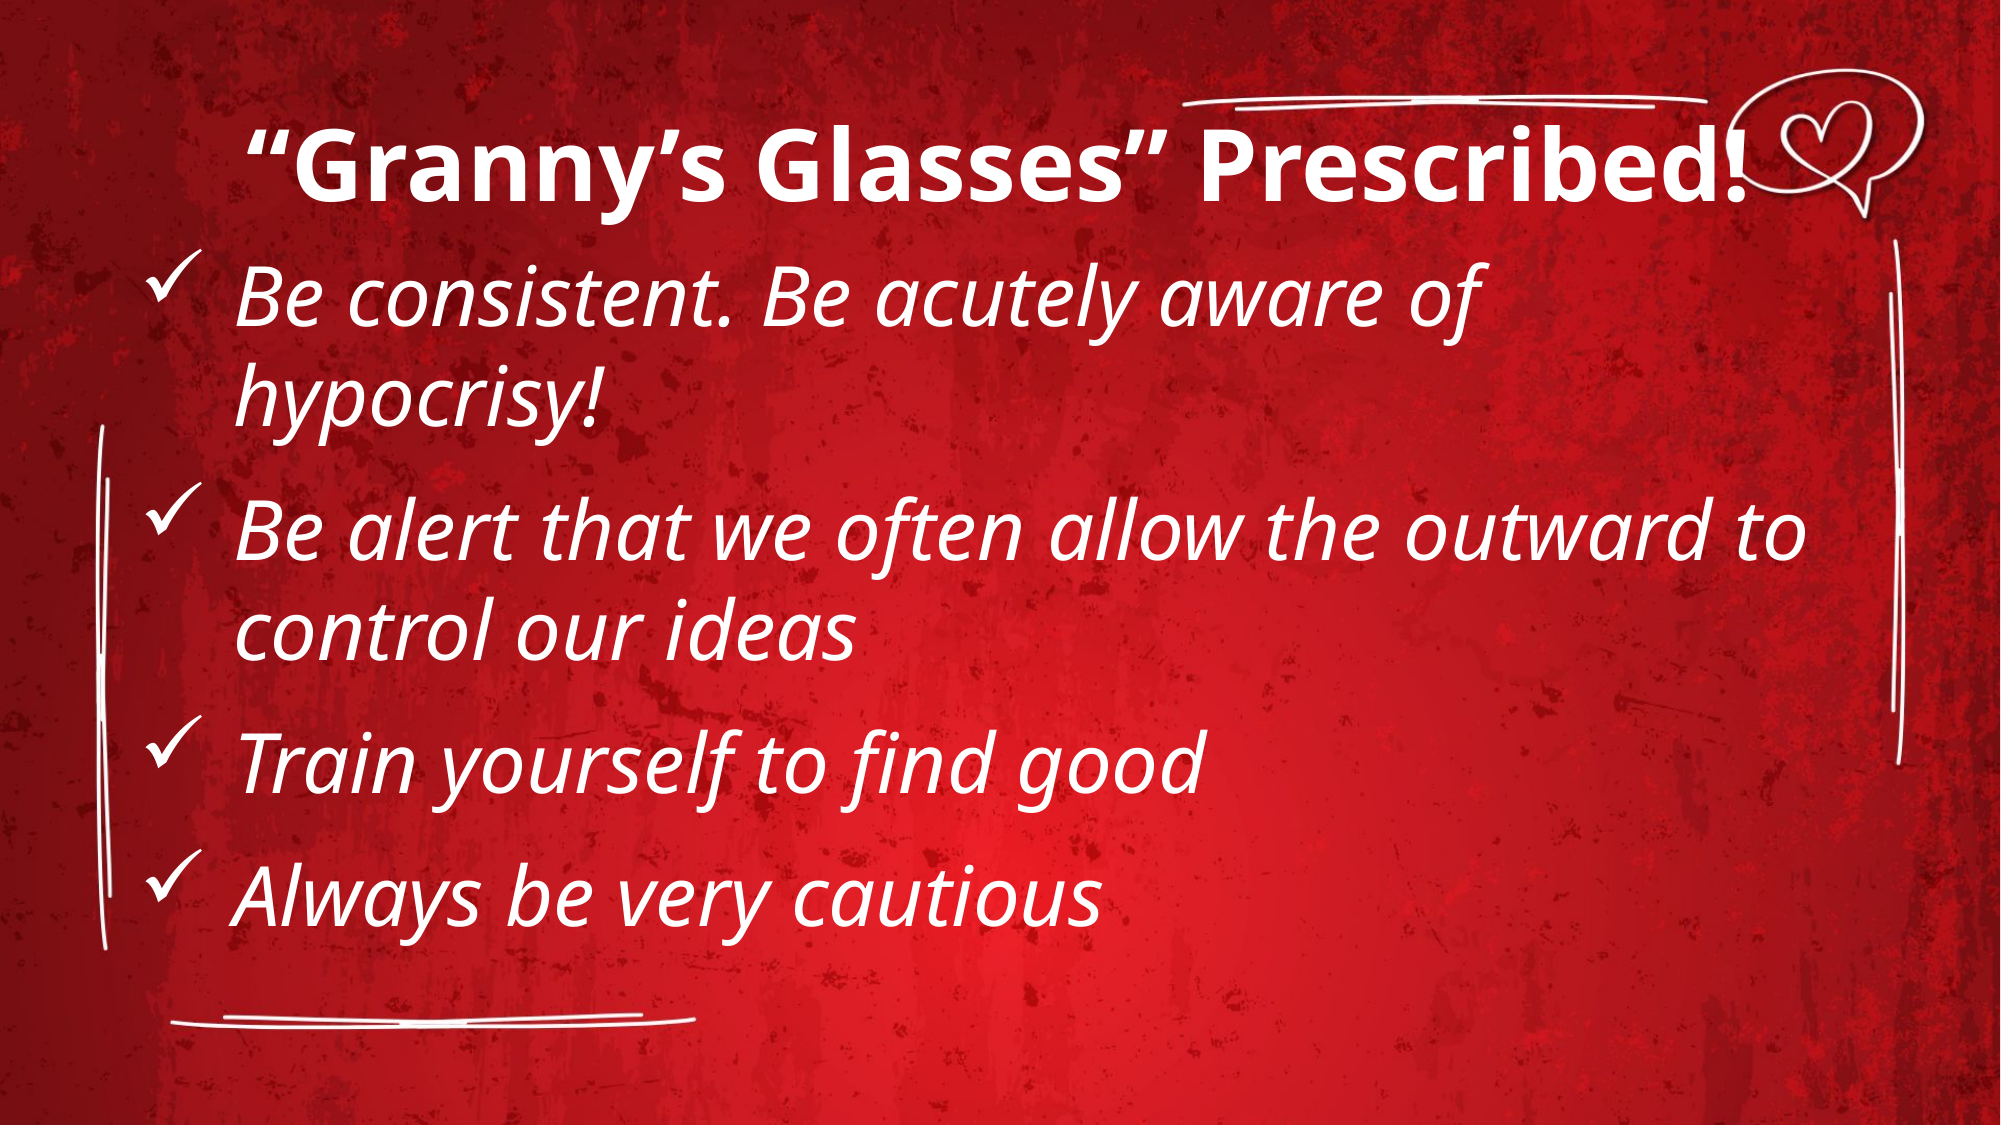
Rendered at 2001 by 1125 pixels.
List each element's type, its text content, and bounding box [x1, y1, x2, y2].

list “Granny’s Glasses” Prescribed! Be consistent. Be acutely aware of hypocrisy! Be alert that we often allow the outward to control our ideas Train yourself to find good Always be very cautious [124, 83, 1876, 975]
picture [0, 0, 2001, 1125]
